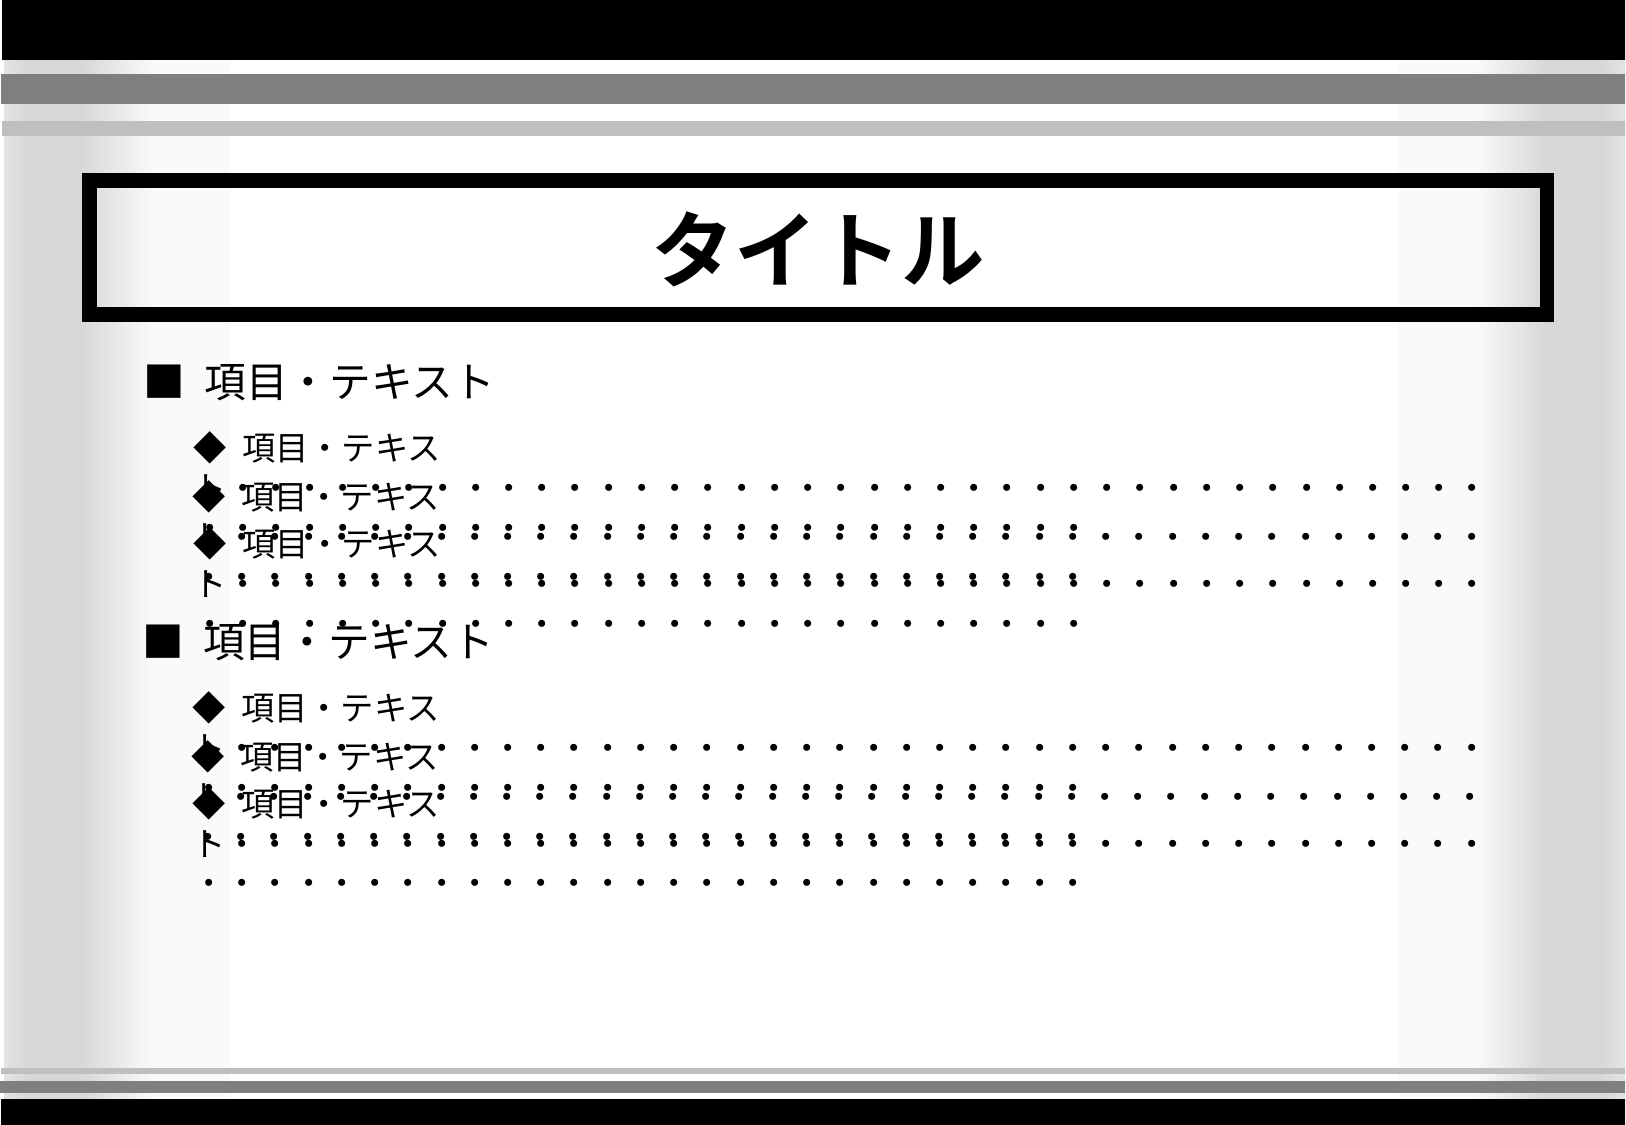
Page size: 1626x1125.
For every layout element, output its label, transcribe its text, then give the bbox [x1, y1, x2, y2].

text_box ◆ 項目・テキスト・・・・・・・・・・・・・・・・・・・・・・・・・・・・・・・・・・・・・・・・・・・・・・・・・・・・・・・・・・・・・・・・・ [177, 468, 1530, 604]
text_box ◆ 項目・テキスト・・・・・・・・・・・・・・・・・・・・・・・・・・・・・・・・・・・・・・・・・・・・・・・・・・・・・・・・・・・・・・・・・ [178, 419, 1531, 515]
text_box ◆ 項目・テキスト・・・・・・・・・・・・・・・・・・・・・・・・・・・・・・・・・・・・・・・・・・・・・・・・・・・・・・・・・・・・・・・・・ [178, 515, 1531, 651]
text_box ◆ 項目・テキスト・・・・・・・・・・・・・・・・・・・・・・・・・・・・・・・・・・・・・・・・・・・・・・・・・・・・・・・・・・・・・・・・・ [177, 775, 1530, 910]
text_box ■ 項目・テキスト [128, 348, 1442, 414]
text_box ◆ 項目・テキスト・・・・・・・・・・・・・・・・・・・・・・・・・・・・・・・・・・・・・・・・・・・・・・・・・・・・・・・・・・・・・・・・・ [176, 728, 1529, 864]
text_box ◆ 項目・テキスト・・・・・・・・・・・・・・・・・・・・・・・・・・・・・・・・・・・・・・・・・・・・・・・・・・・・・・・・・・・・・・・・・ [177, 679, 1530, 775]
text_box [89, 179, 1548, 315]
text_box ■ 項目・テキスト [127, 608, 1441, 673]
picture [0, 0, 1626, 1125]
